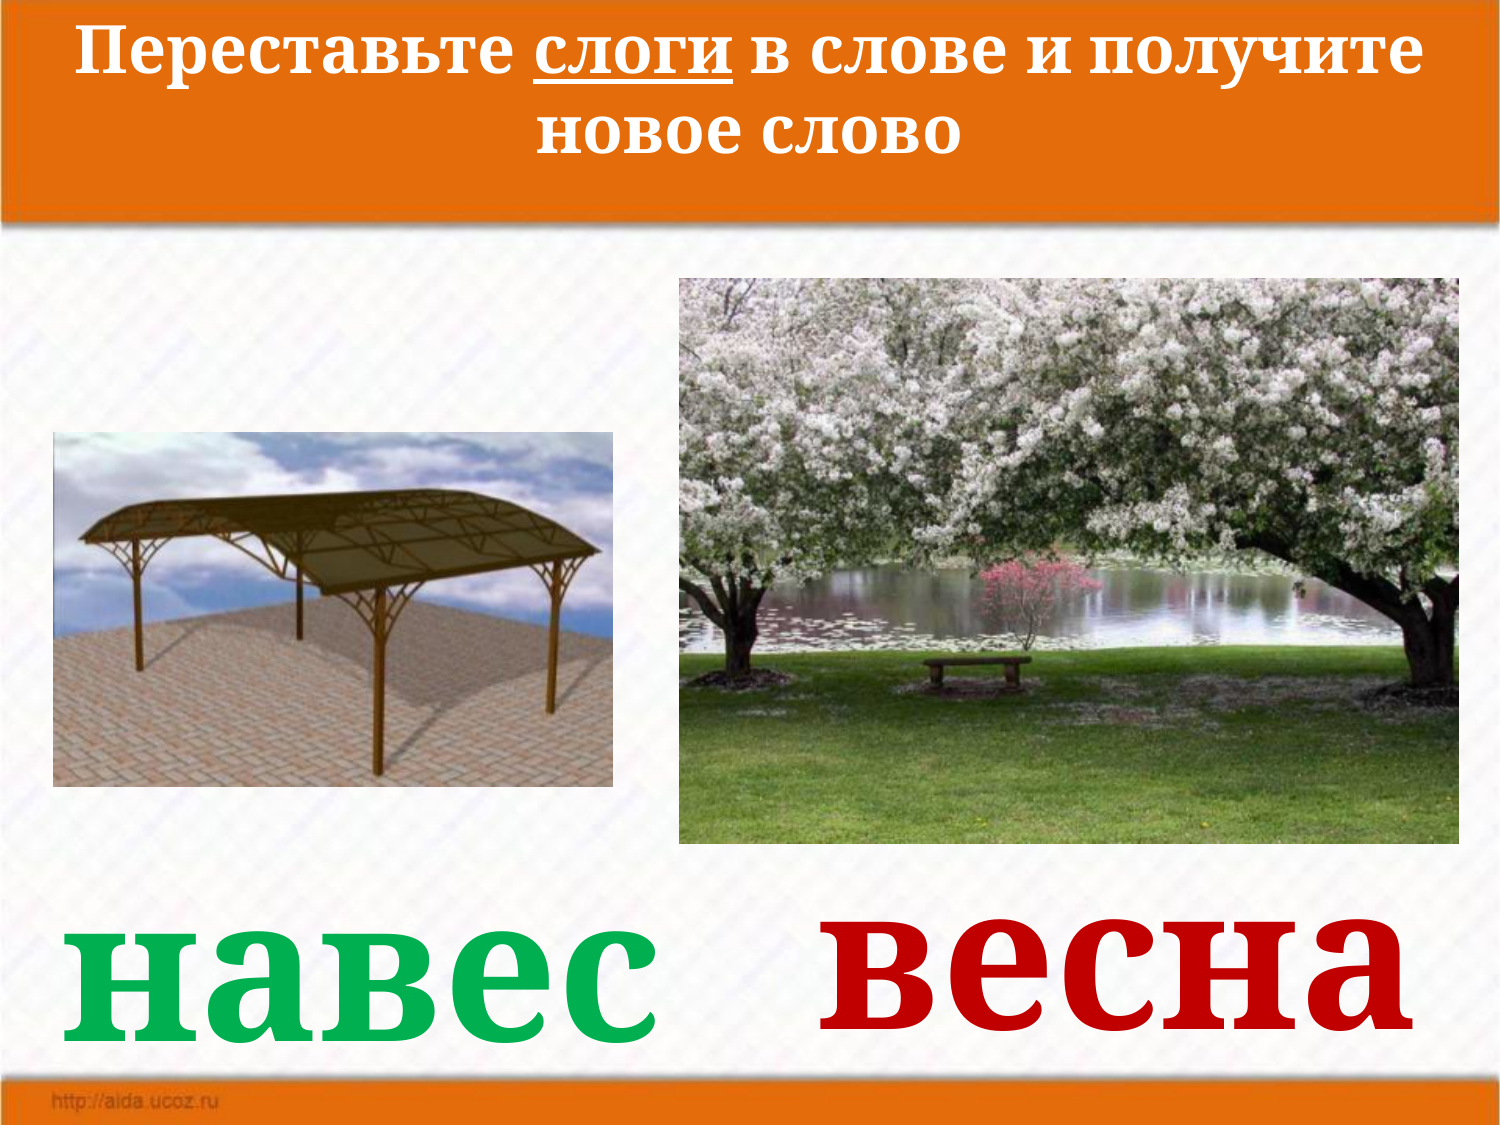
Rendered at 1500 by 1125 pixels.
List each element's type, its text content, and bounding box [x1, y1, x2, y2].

text_box Переставьте слоги в слове и получите новое слово [29, 0, 1471, 175]
picture [0, 0, 1500, 1125]
text_box навес [46, 834, 679, 1089]
text_box весна [802, 853, 1434, 1077]
